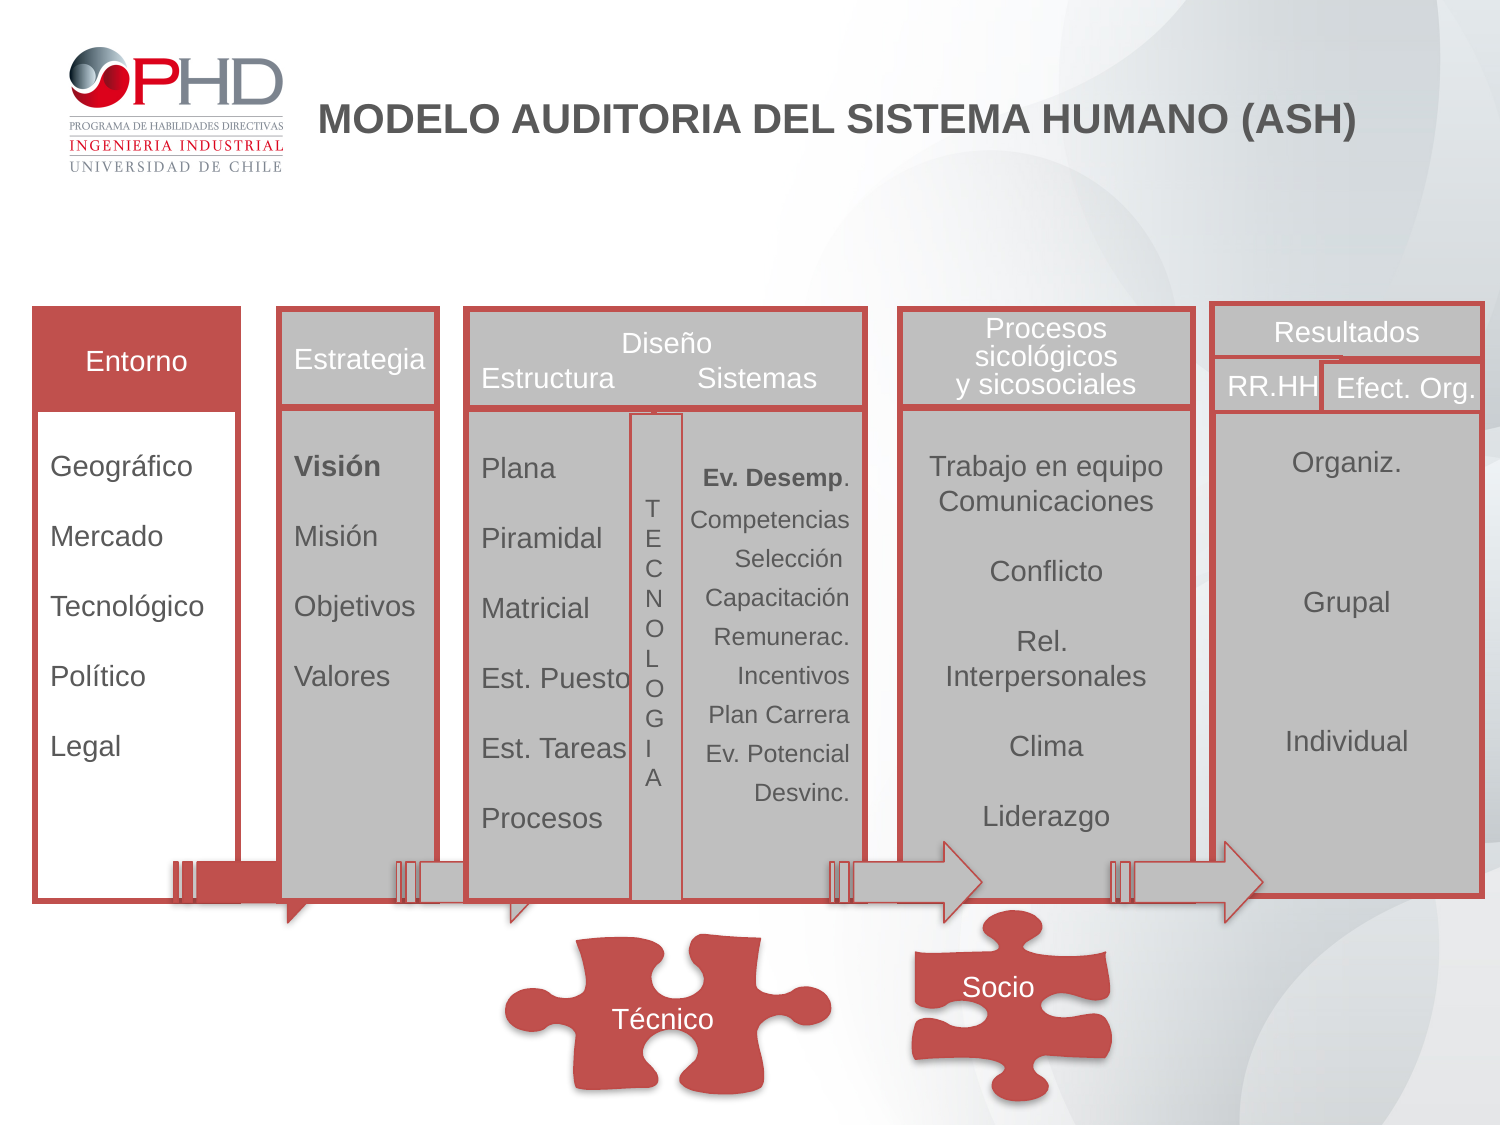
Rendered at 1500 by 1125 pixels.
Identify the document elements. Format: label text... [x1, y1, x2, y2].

text_box Socio [911, 931, 1112, 1102]
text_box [278, 308, 465, 924]
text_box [466, 308, 983, 924]
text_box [983, 308, 1264, 924]
text_box MODELO AUDITORIA DEL SISTEMA HUMANO (ASH) [137, 29, 1500, 213]
text_box Técnico [505, 933, 832, 1095]
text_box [34, 308, 277, 924]
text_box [1212, 304, 1483, 897]
text_box [91, 284, 1463, 307]
picture [0, 0, 1500, 1125]
